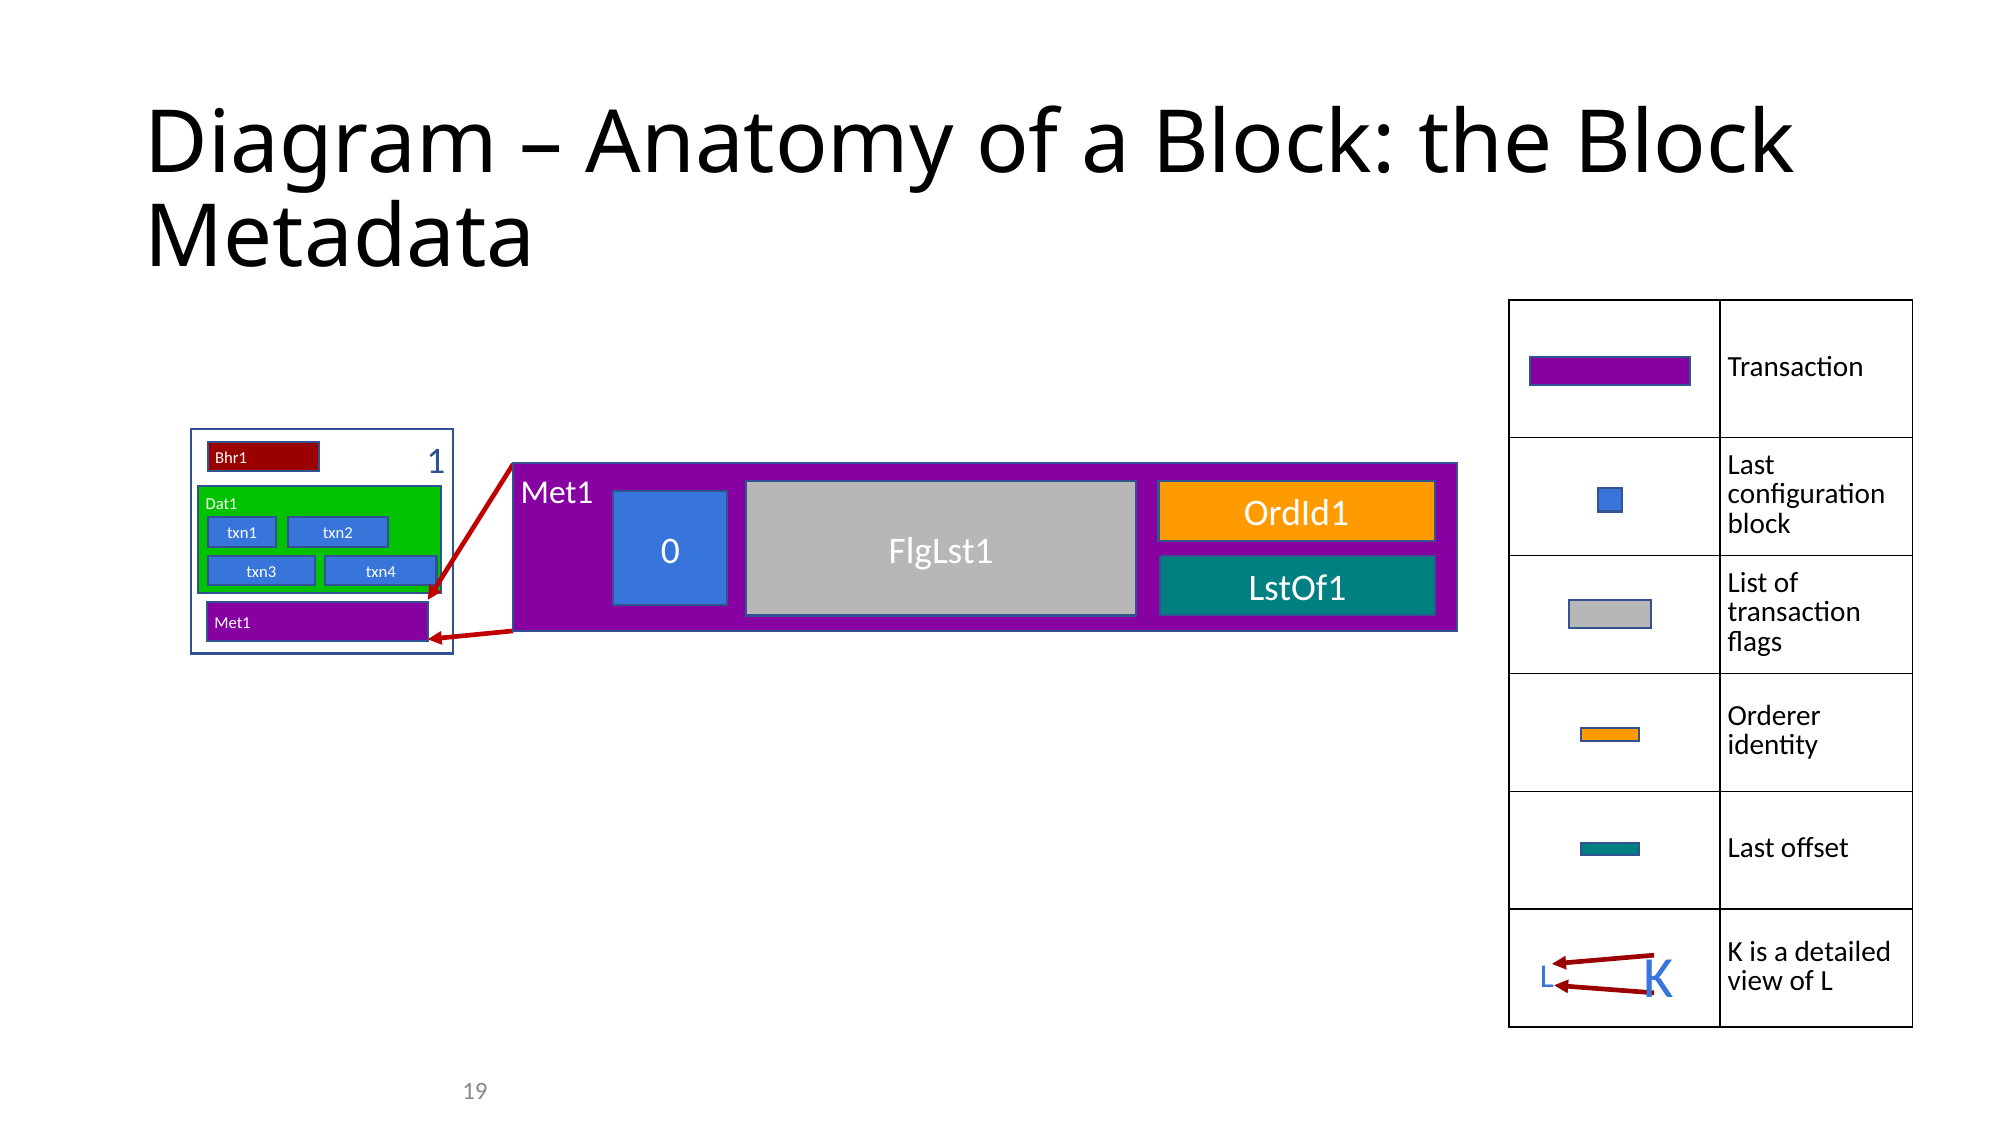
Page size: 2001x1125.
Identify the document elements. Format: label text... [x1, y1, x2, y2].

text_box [1158, 480, 1436, 541]
text_box [1598, 487, 1623, 512]
table_header [1510, 301, 1719, 437]
text_box [1562, 956, 1636, 970]
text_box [207, 514, 277, 551]
text_box [1529, 356, 1691, 385]
text_box [1562, 980, 1636, 993]
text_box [1159, 555, 1436, 616]
table_cell Orderer identity [1721, 674, 1912, 791]
table_header Transaction [1721, 301, 1912, 437]
table_cell Last offset [1721, 792, 1912, 908]
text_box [512, 462, 1458, 632]
table_cell K is a detailed view of L [1721, 910, 1912, 1026]
text_box K [1636, 932, 1682, 1017]
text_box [190, 428, 454, 654]
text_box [207, 438, 320, 475]
text_box [1580, 728, 1640, 741]
text_box [1568, 599, 1652, 629]
table_cell [1510, 674, 1719, 791]
table_cell List of transaction flags [1721, 556, 1912, 673]
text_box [745, 480, 1137, 616]
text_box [197, 485, 441, 594]
table_cell Last configuration block [1721, 438, 1912, 555]
table_cell [1510, 556, 1719, 673]
text_box [1581, 842, 1640, 855]
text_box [324, 552, 437, 589]
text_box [207, 552, 316, 589]
slide_number 19 [451, 1066, 496, 1112]
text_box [206, 601, 429, 642]
table_cell [1510, 438, 1719, 555]
title Diagram – Anatomy of a Block: the Block Metadata [136, 81, 1863, 301]
table_cell [1510, 792, 1719, 908]
text_box L [1532, 947, 1562, 1002]
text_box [613, 490, 728, 606]
table_cell [1510, 910, 1719, 1026]
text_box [287, 514, 389, 551]
